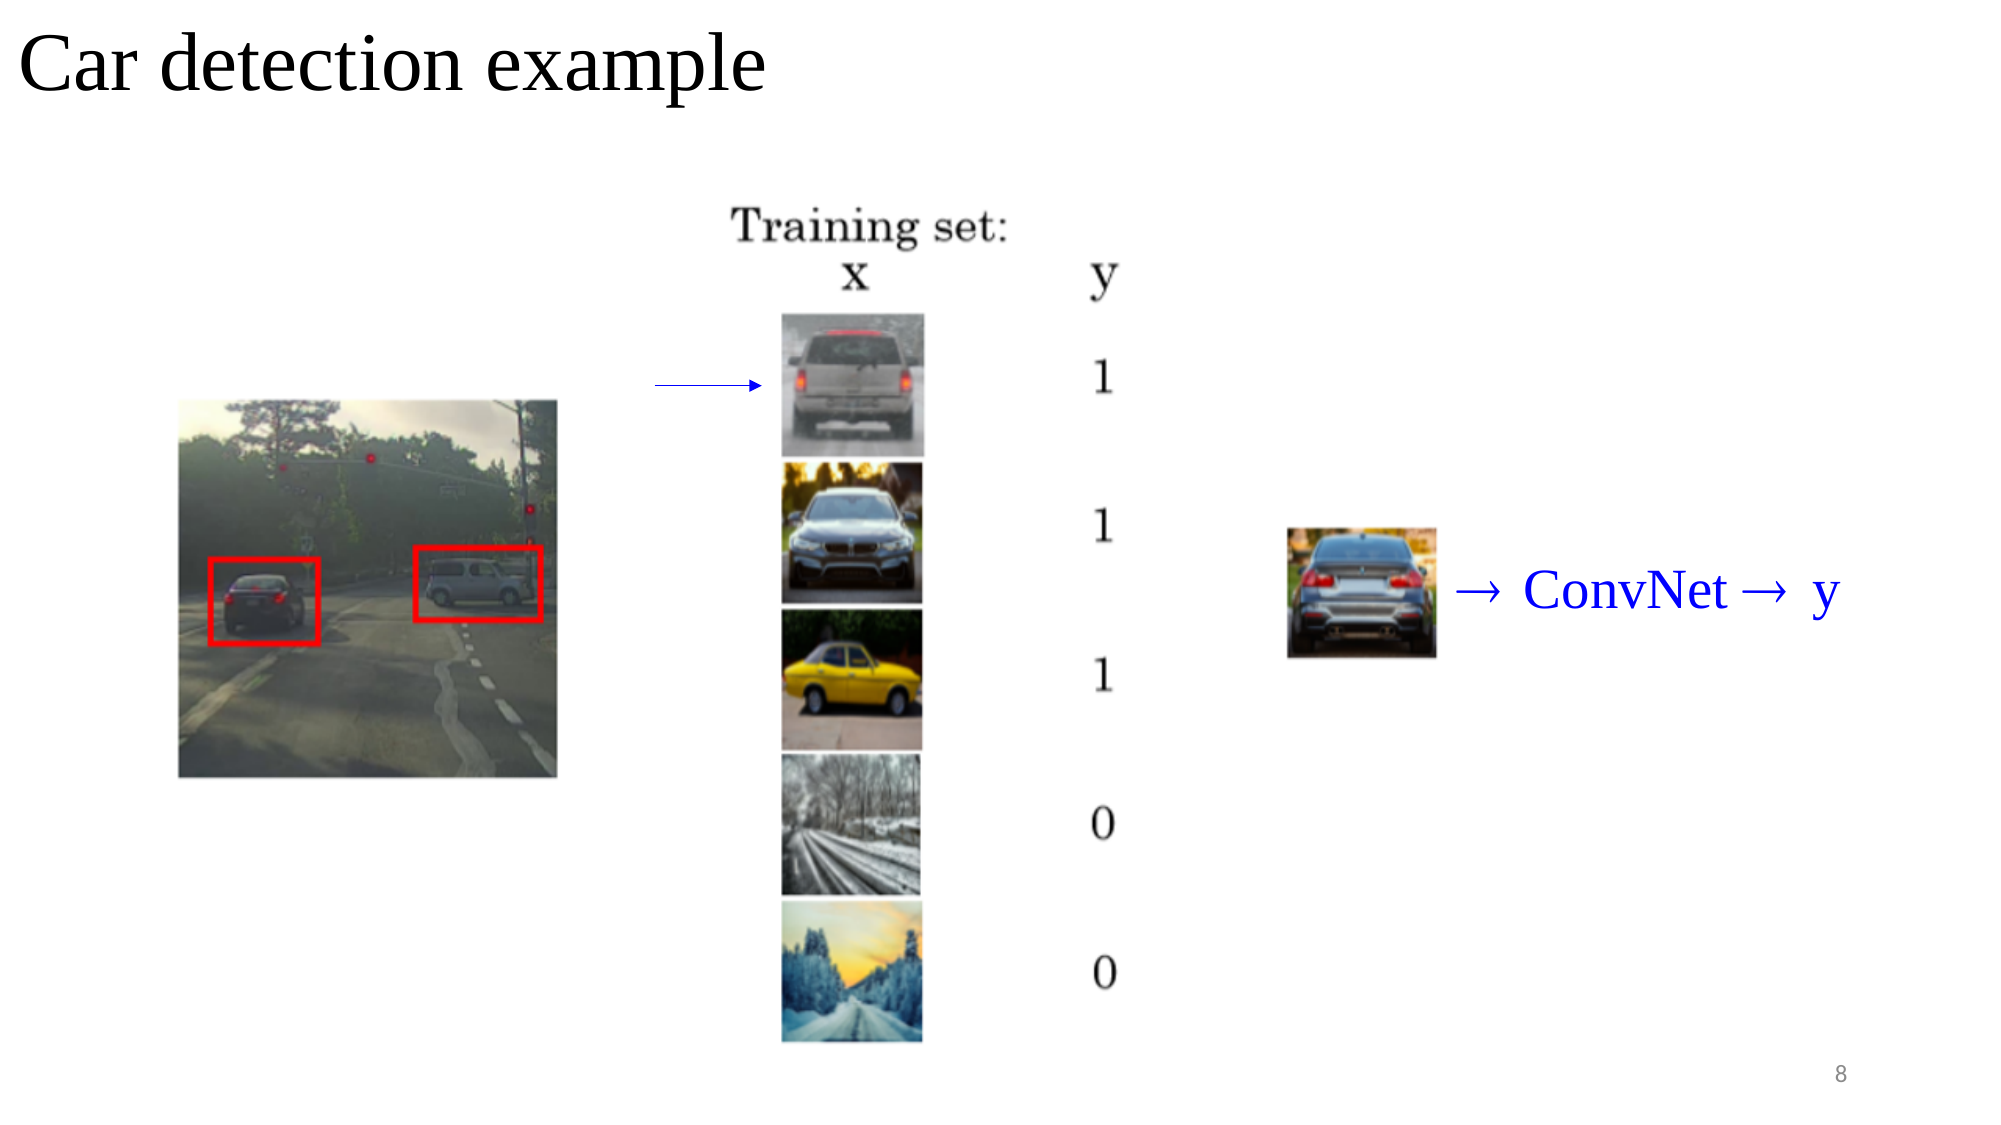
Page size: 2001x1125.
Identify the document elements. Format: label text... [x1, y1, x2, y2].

slide_number 8 [1412, 1042, 1863, 1103]
text_box Car detection example [3, 0, 784, 115]
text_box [1448, 556, 1852, 633]
picture [1270, 521, 1449, 680]
picture [164, 197, 1146, 1056]
